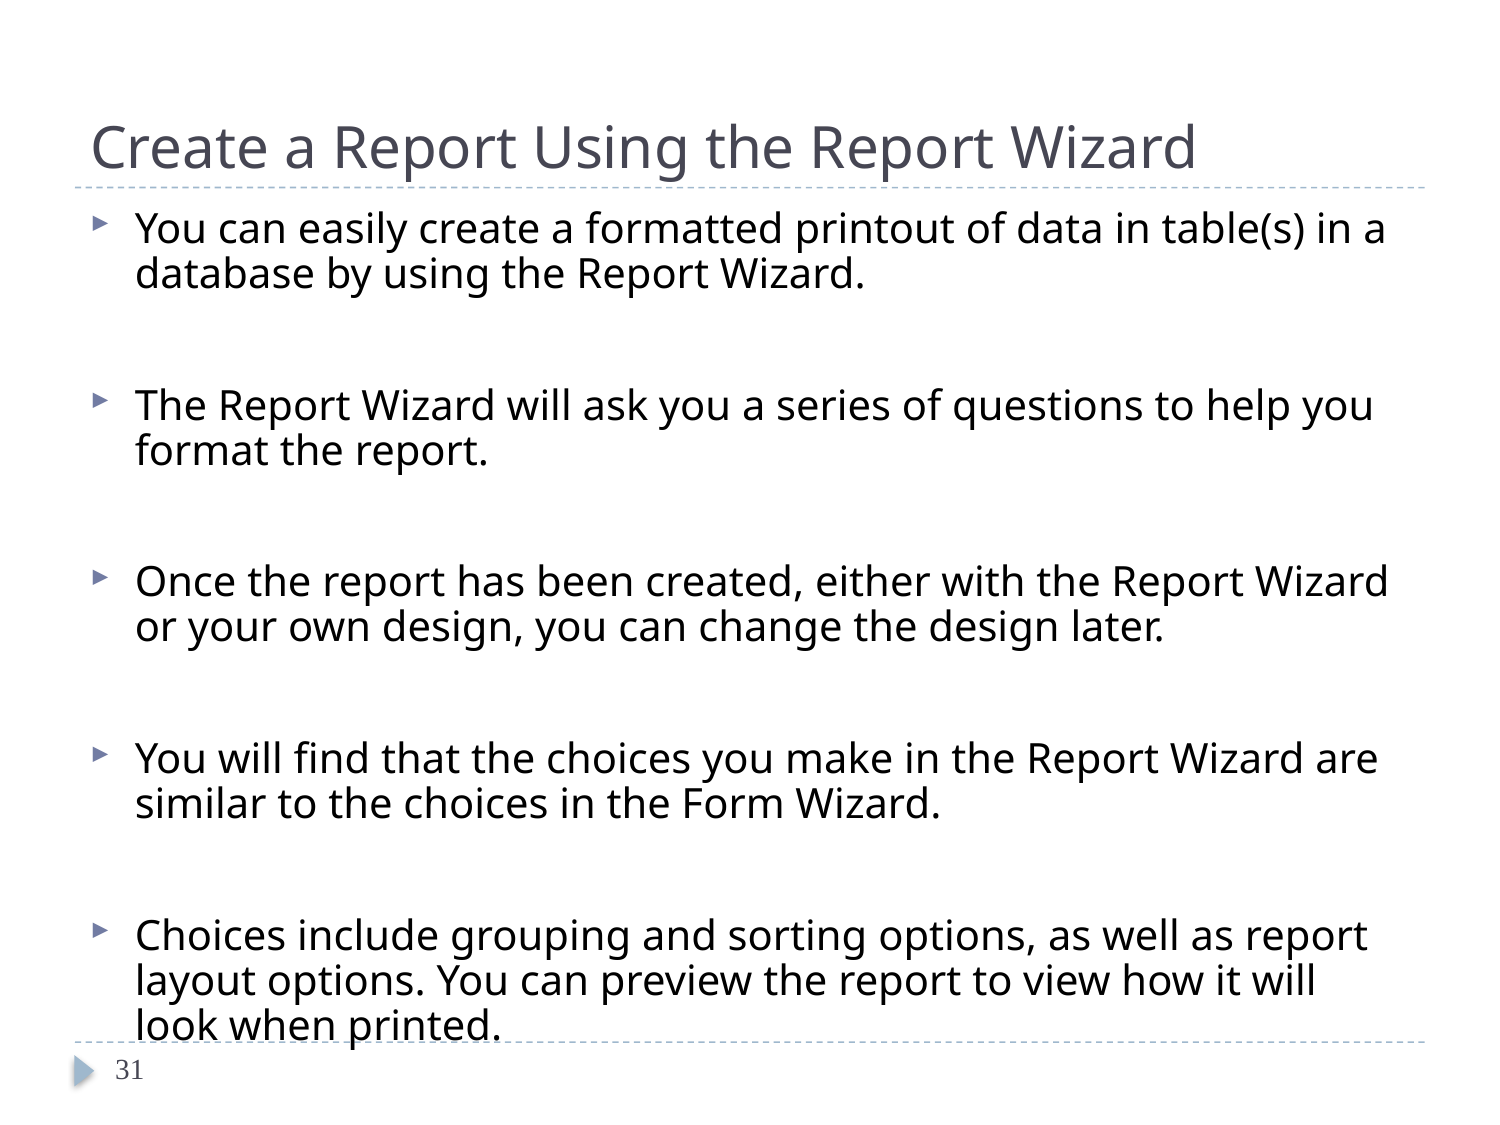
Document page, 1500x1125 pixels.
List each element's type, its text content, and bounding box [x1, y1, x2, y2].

list You can easily create a formatted printout of data in table(s) in a database by using the Report Wizard. The Report Wizard will ask you a series of questions to help you format the report. Once the report has been created, either with the Report Wizard or your own design, you can change the design later. You will find that the choices you make in the Report Wizard are similar to the choices in the Form Wizard. Choices include grouping and sorting options, as well as report layout options. You can preview the report to view how it will look when printed. [74, 199, 1426, 1048]
title Create a Report Using the Report Wizard [74, 24, 1426, 188]
slide_number 31 [100, 1042, 426, 1103]
